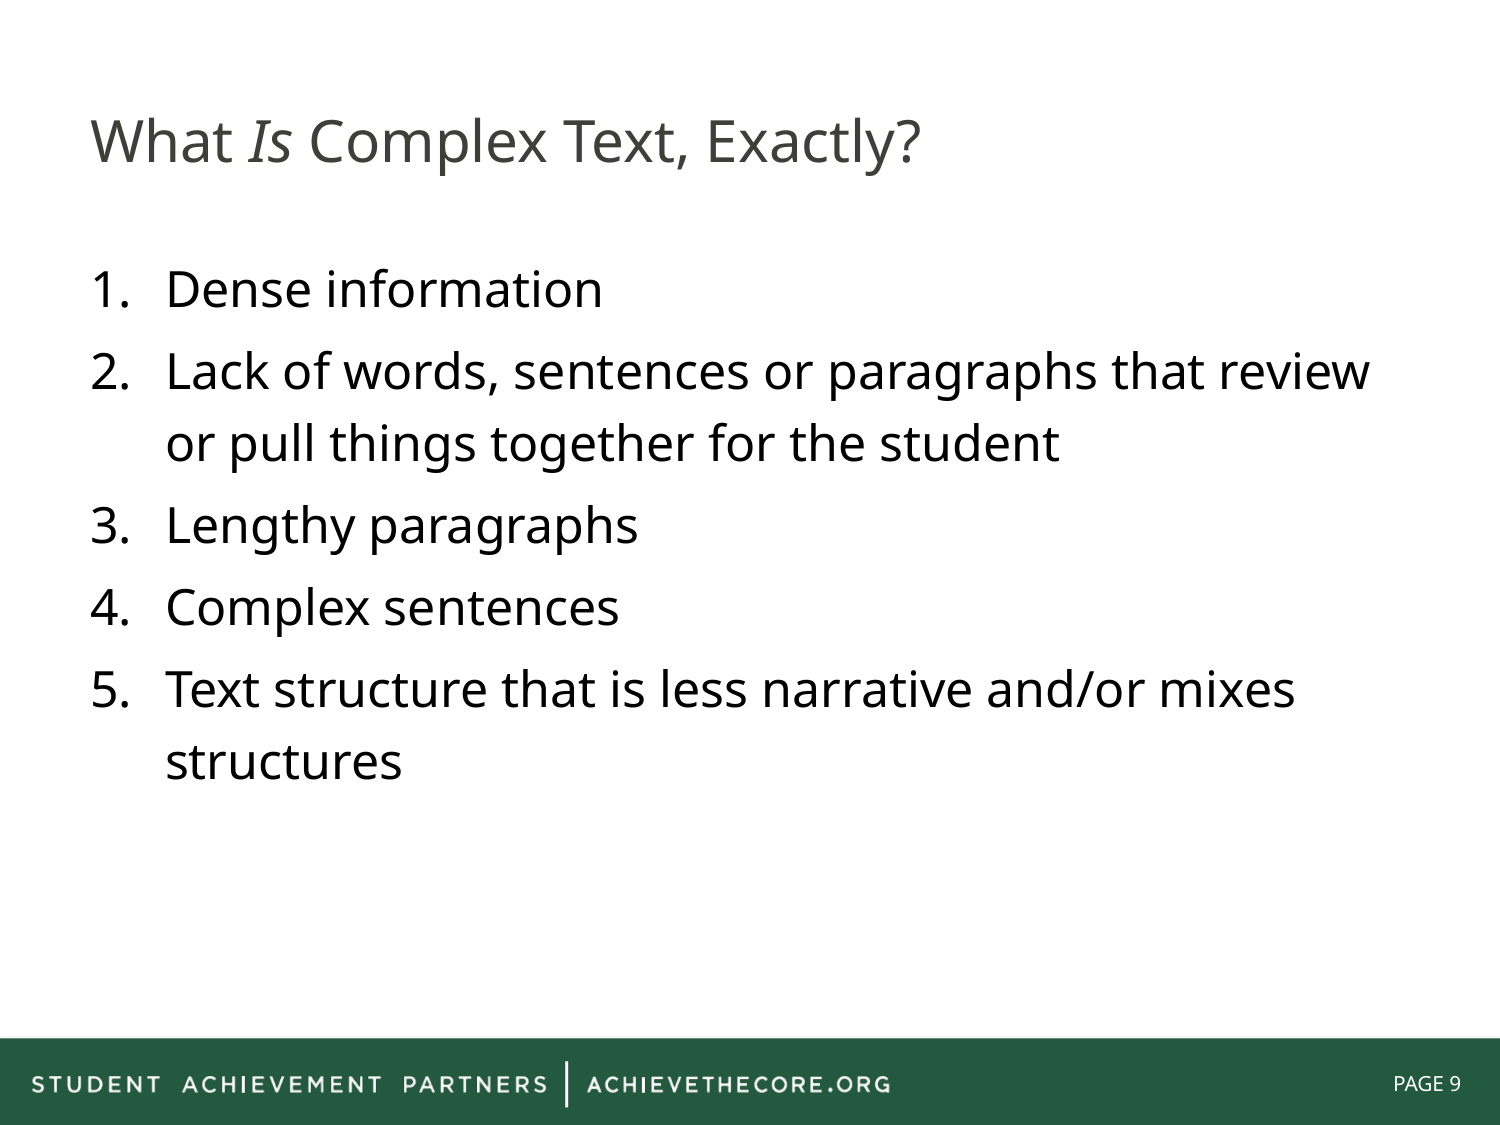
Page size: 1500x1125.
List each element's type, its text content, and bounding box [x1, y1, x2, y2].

title What Is Complex Text, Exactly? [75, 45, 1425, 233]
list Dense information Lack of words, sentences or paragraphs that review or pull things together for the student Lengthy paragraphs Complex sentences Text structure that is less narrative and/or mixes structures [75, 237, 1425, 981]
